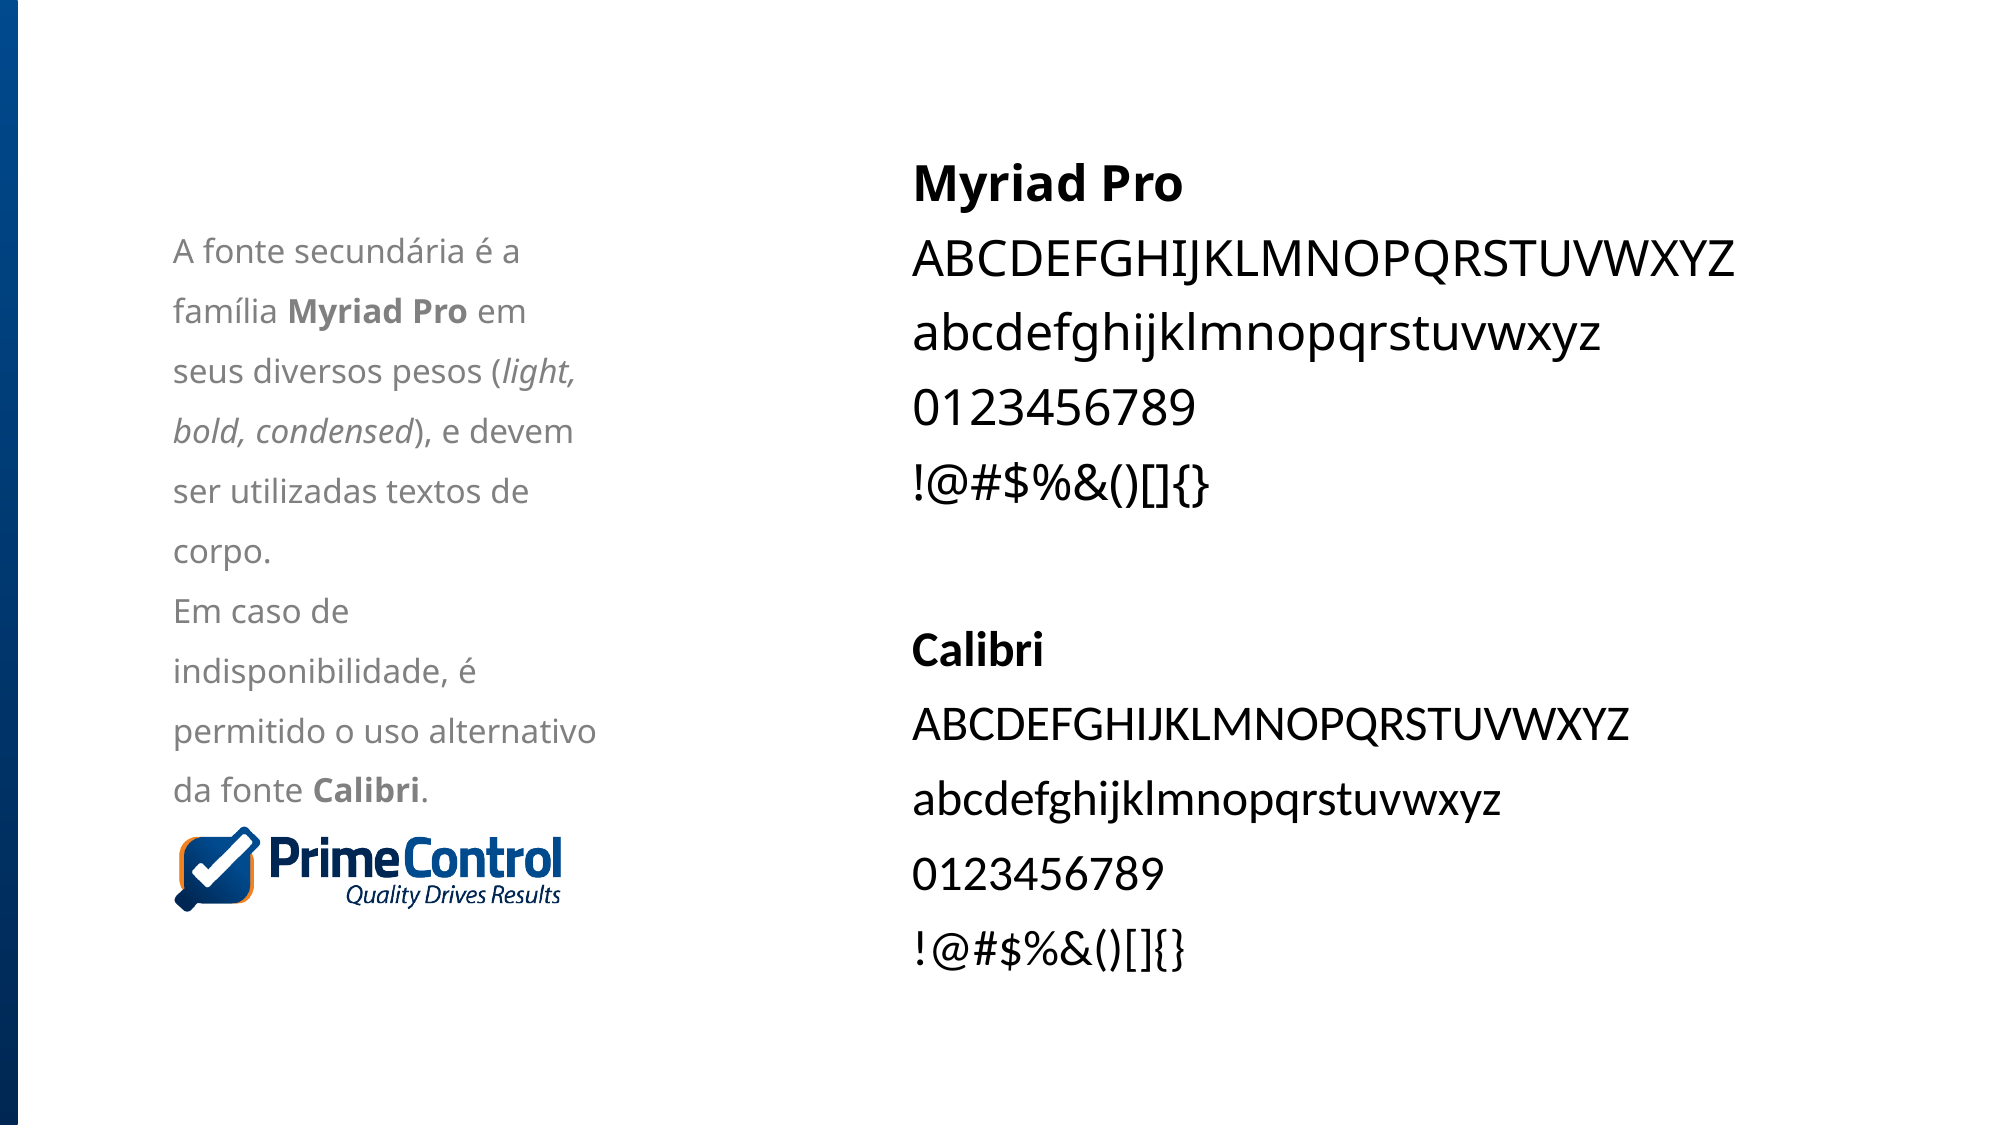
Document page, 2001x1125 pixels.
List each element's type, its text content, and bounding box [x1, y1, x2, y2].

text_box [0, 0, 19, 1125]
text_box Myriad Pro ABCDEFGHIJKLMNOPQRSTUVWXYZ abcdefghijklmnopqrstuvwxyz 0123456789 !@#$%&()[]{} [897, 150, 1842, 522]
text_box Calibri ABCDEFGHIJKLMNOPQRSTUVWXYZ abcdefghijklmnopqrstuvwxyz 0123456789 !@#$%&()[]{} [897, 615, 1842, 987]
picture [158, 812, 577, 926]
text_box A fonte secundária é a família Myriad Pro em seus diversos pesos (light, bold, condensed), e devem ser utilizadas textos de corpo. Em caso de indisponibilidade, é permitido o uso alternativo da fonte Calibri. [158, 203, 621, 817]
